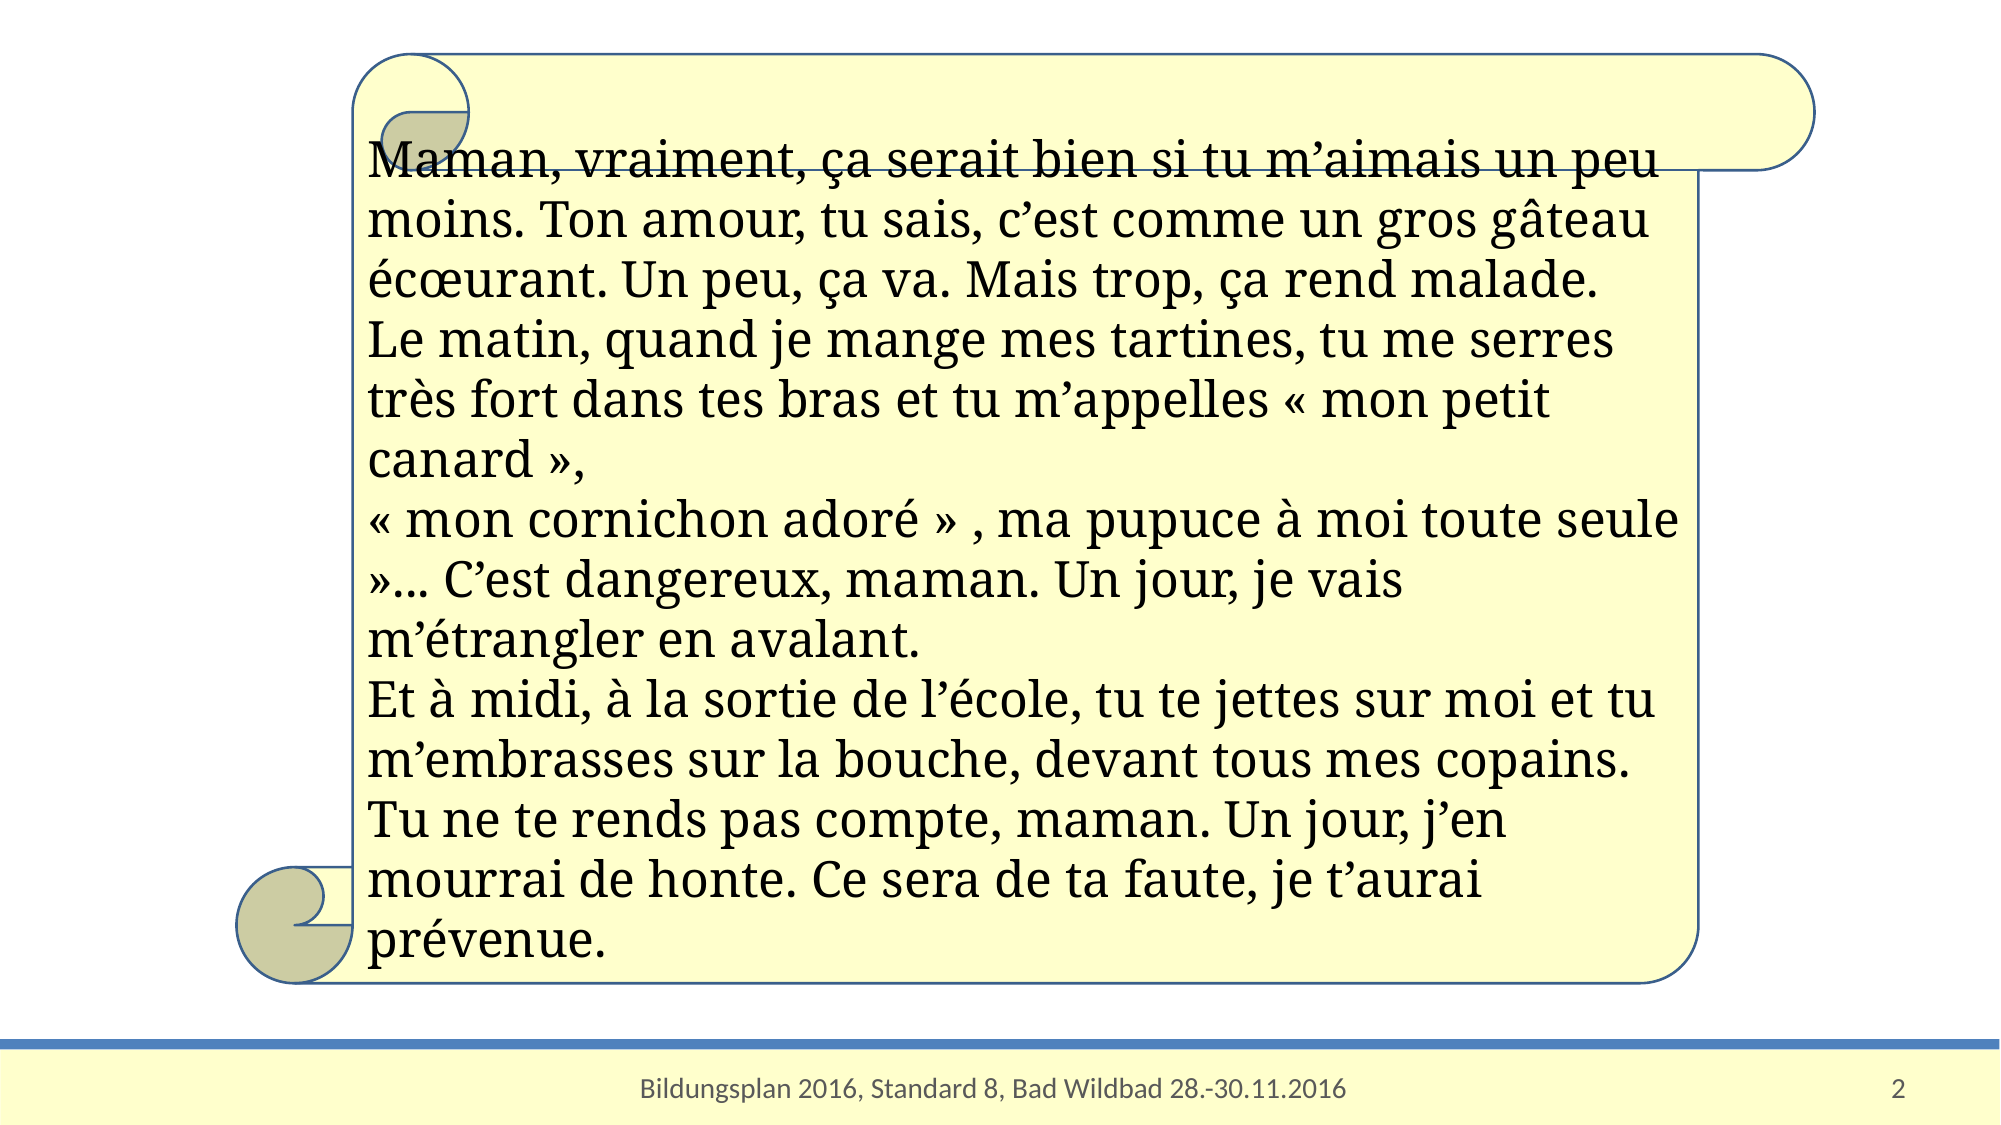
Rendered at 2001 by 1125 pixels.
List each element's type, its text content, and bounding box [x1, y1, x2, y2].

text_box Maman, vraiment, ça serait bien si tu m’aimais un peu moins. Ton amour, tu sais, c’est comme un gros gâteau écœurant. Un peu, ça va. Mais trop, ça rend malade. Le matin, quand je mange mes tartines, tu me serres très fort dans tes bras et tu m’appelles « mon petit canard », « mon cornichon adoré » , ma pupuce à moi toute seule »... C’est dangereux, maman. Un jour, je vais m’étrangler en avalant. Et à midi, à la sortie de l’école, tu te jettes sur moi et tu m’embrasses sur la bouche, devant tous mes copains. Tu ne te rends pas compte, maman. Un jour, j’en mourrai de honte. Ce sera de ta faute, je t’aurai prévenue. [235, 52, 1816, 985]
